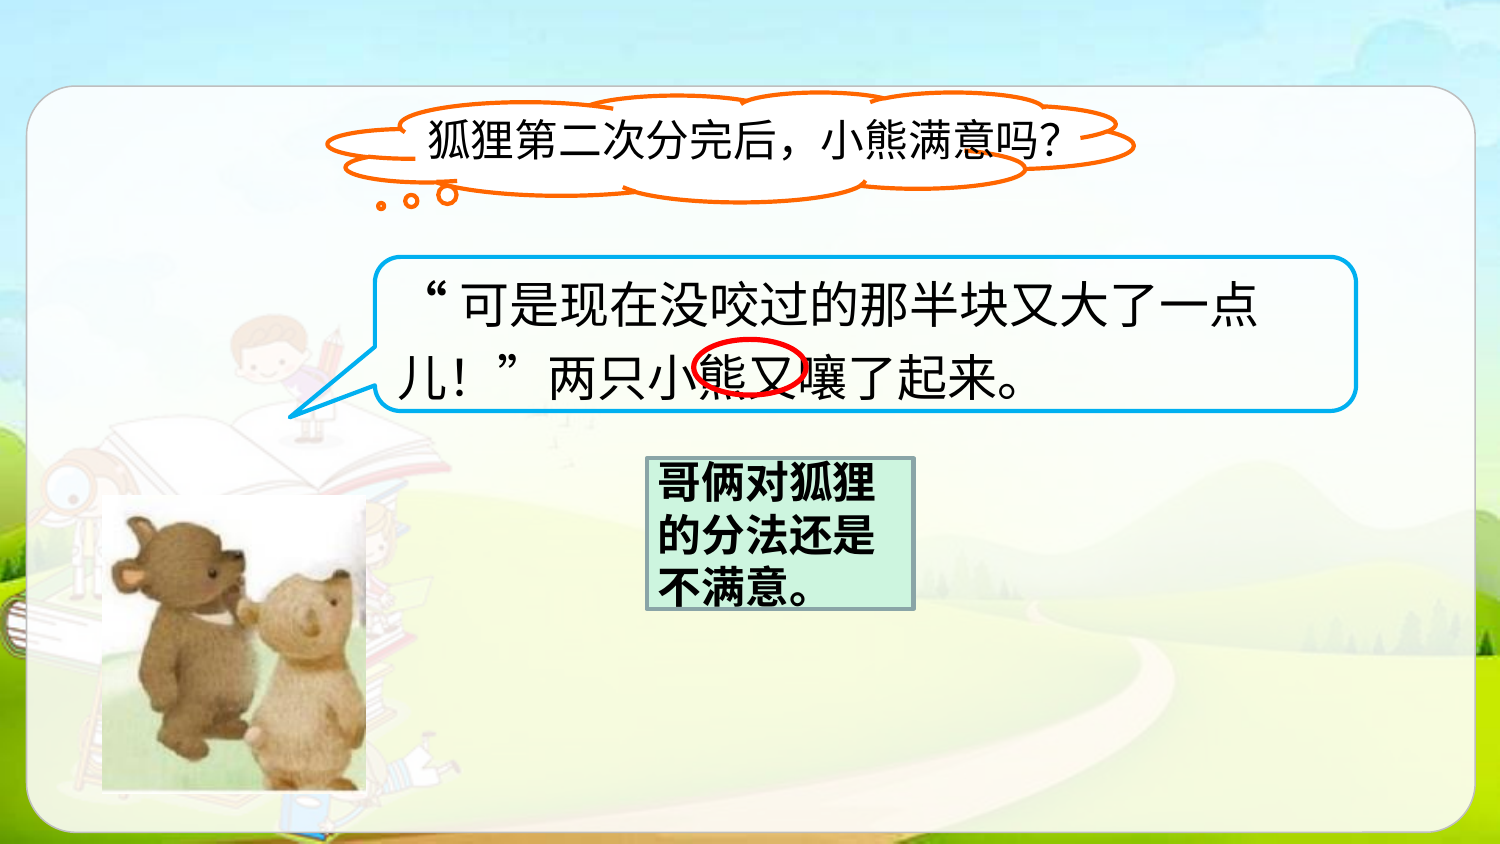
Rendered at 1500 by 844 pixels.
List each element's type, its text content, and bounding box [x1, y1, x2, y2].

picture [0, 0, 1500, 844]
text_box [691, 337, 809, 398]
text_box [327, 91, 1134, 203]
text_box 哥俩对狐狸的分法还是不满意。 [645, 456, 916, 611]
text_box “可是现在没咬过的那半块又大了一点儿！”两只小熊又嚷了起来。 [287, 254, 1359, 420]
